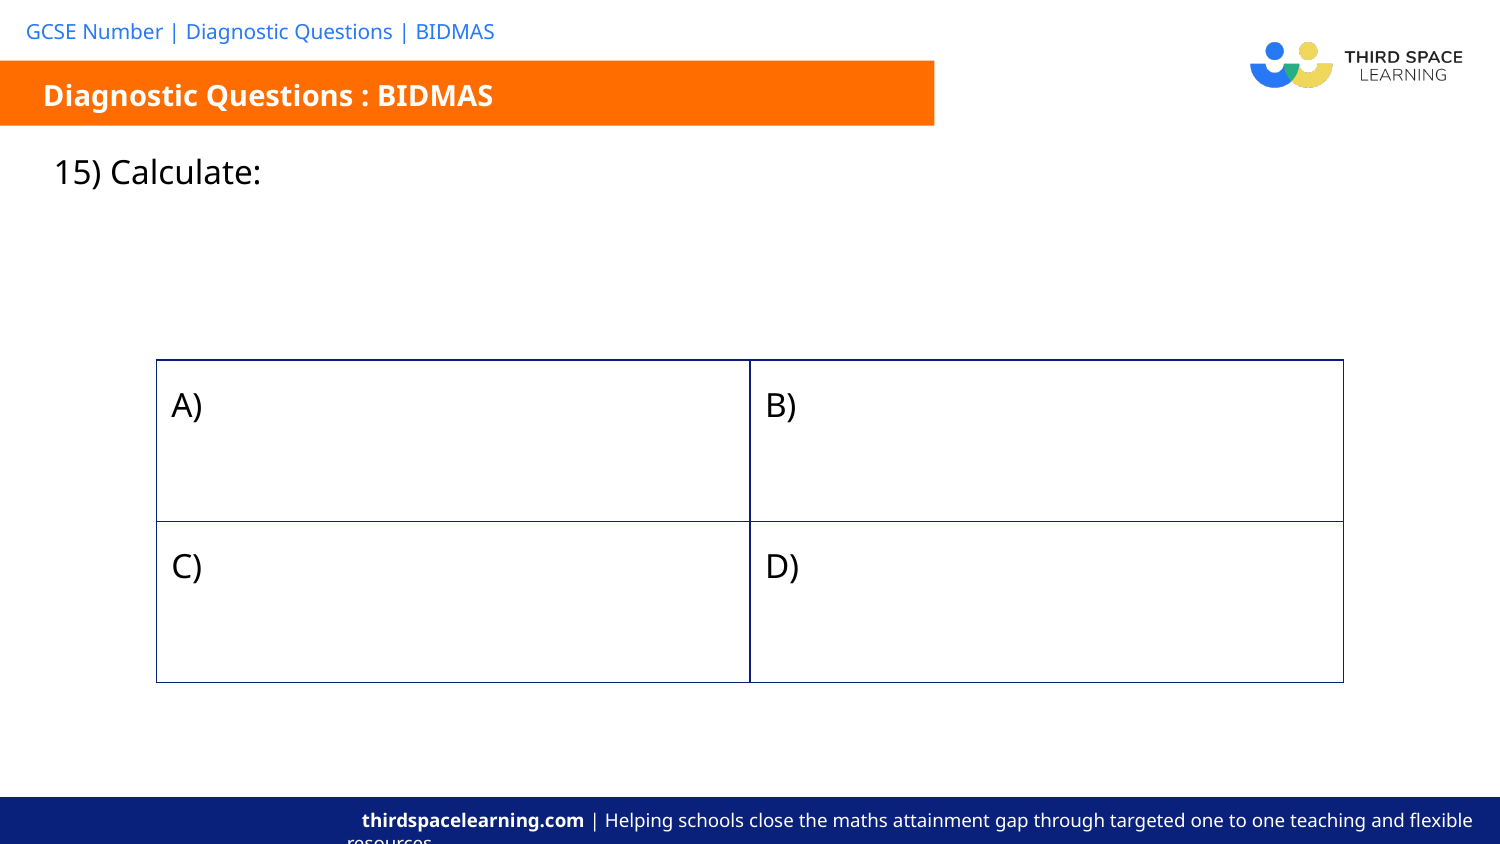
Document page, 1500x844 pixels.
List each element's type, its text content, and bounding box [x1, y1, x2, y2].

picture [1250, 33, 1465, 99]
text_box Diagnostic Questions : BIDMAS [27, 61, 834, 127]
